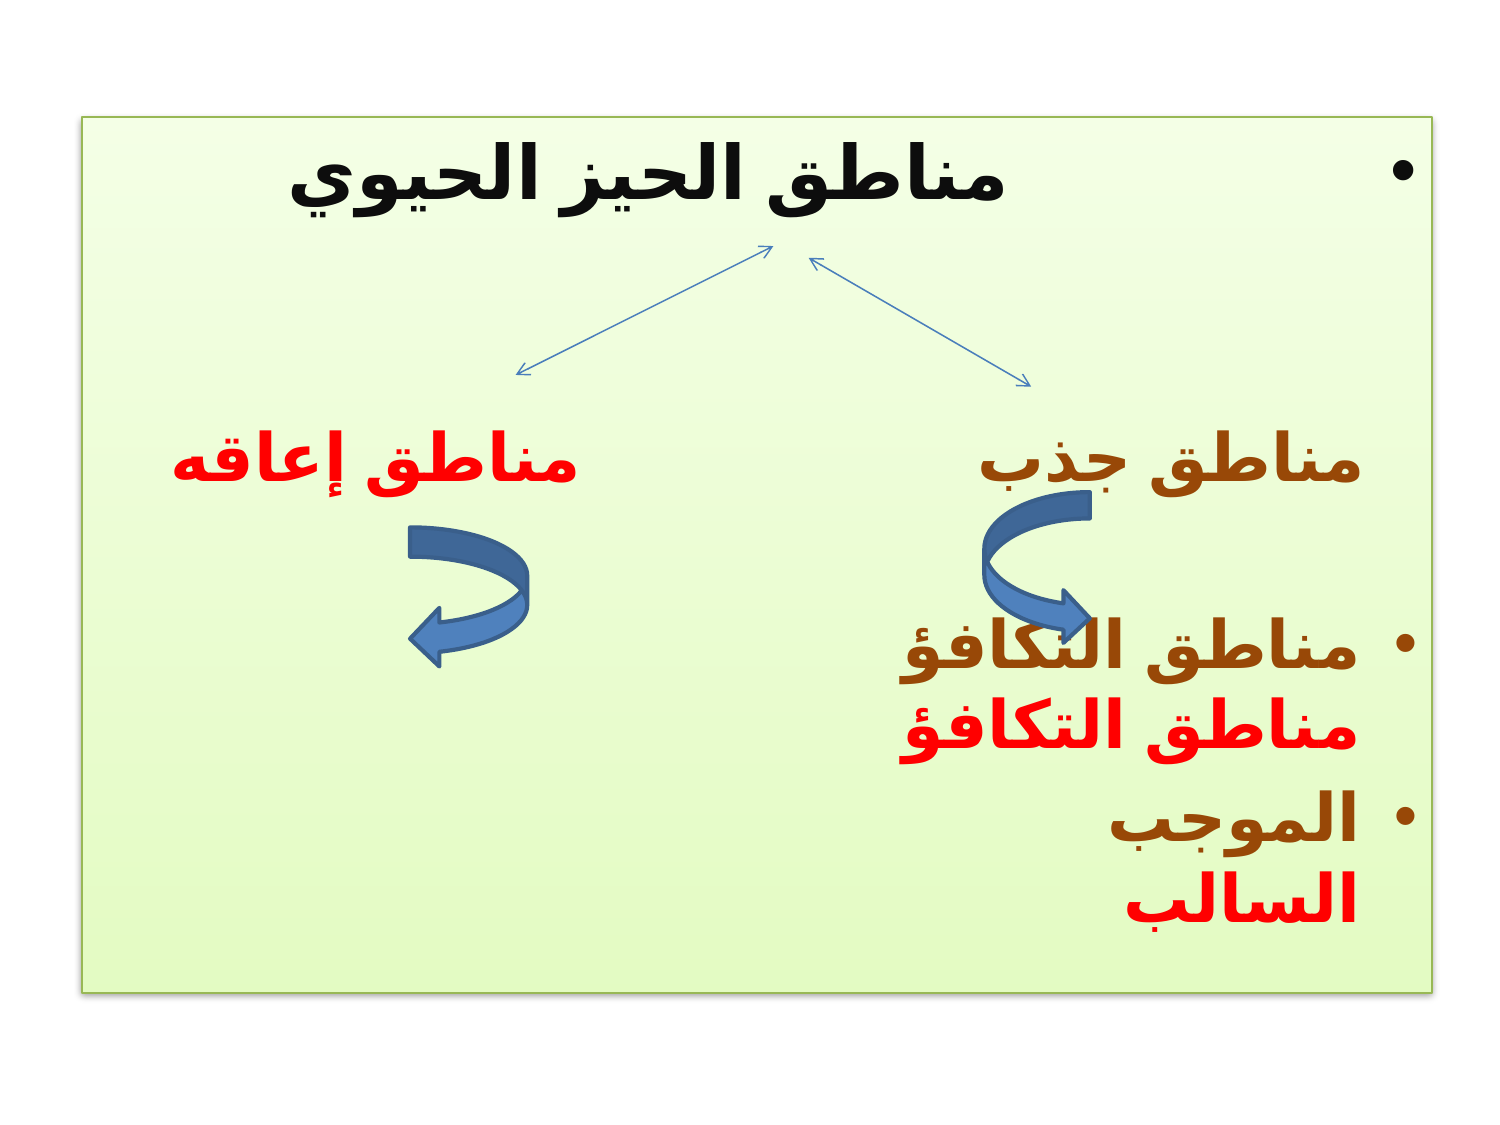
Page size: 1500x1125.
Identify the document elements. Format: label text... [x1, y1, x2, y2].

text_box [982, 490, 1092, 645]
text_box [808, 257, 1032, 387]
list مناطق الحيز الحيوي مناطق جذب مناطق إعاقه مناطق التكافؤ مناطق التكافؤ الموجب السالب [81, 116, 1433, 994]
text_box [515, 245, 774, 376]
text_box [407, 525, 530, 669]
